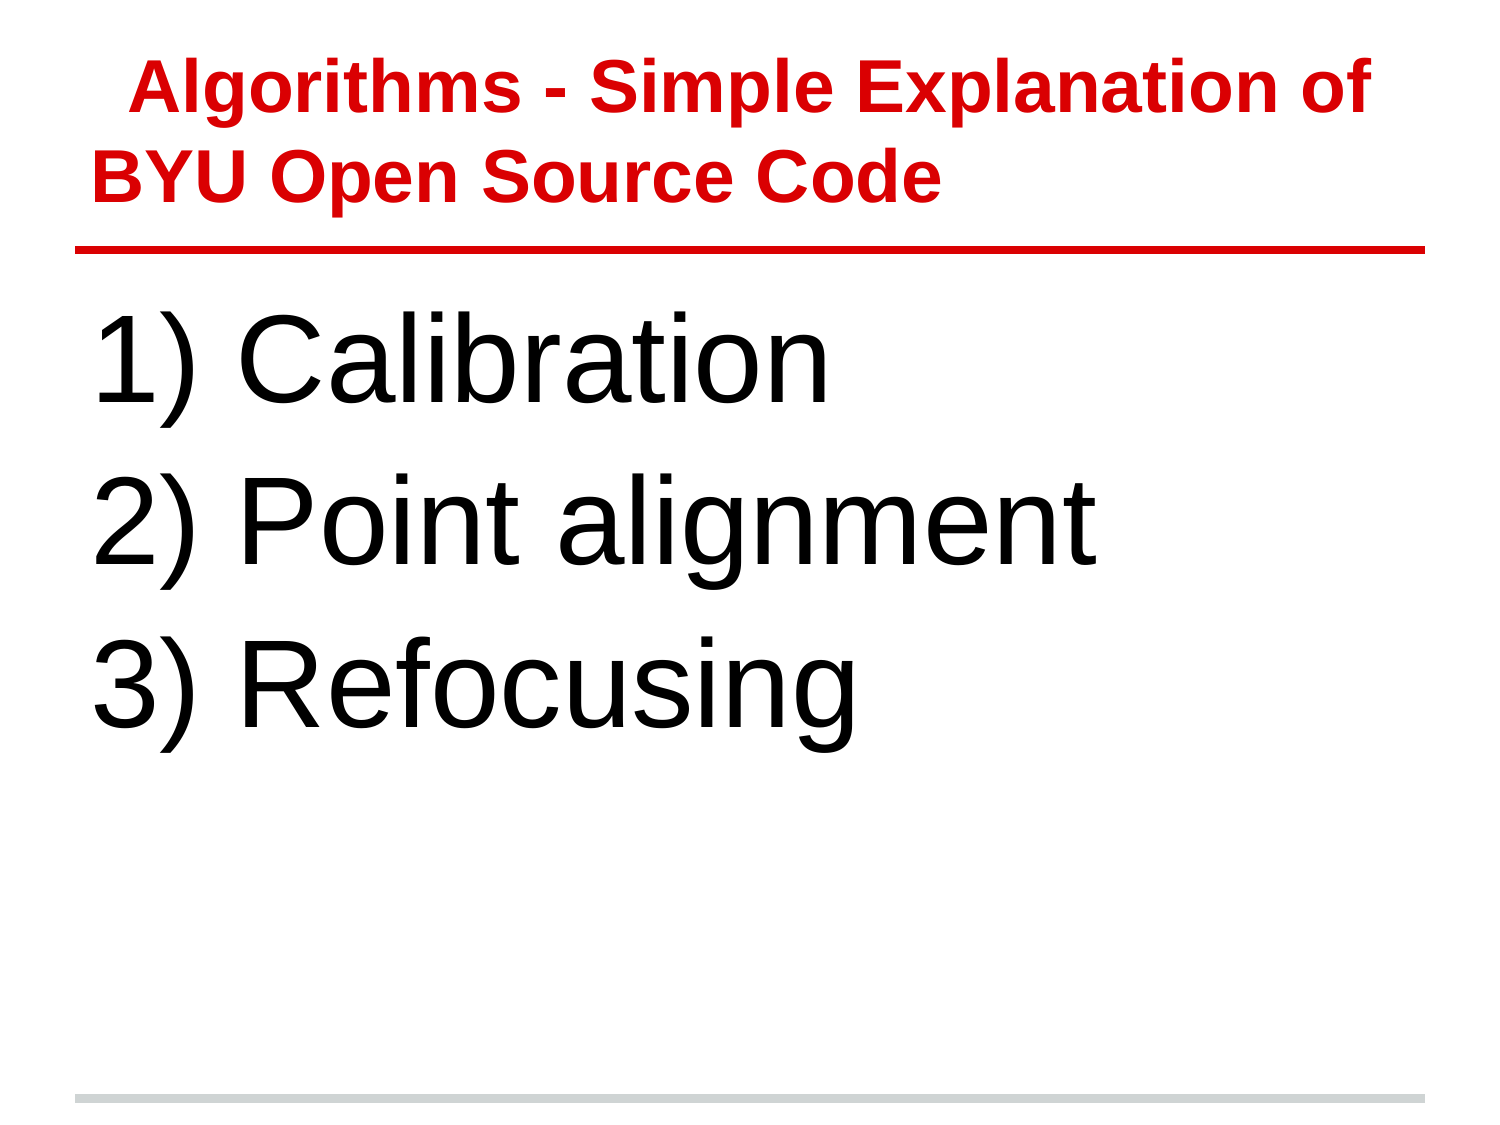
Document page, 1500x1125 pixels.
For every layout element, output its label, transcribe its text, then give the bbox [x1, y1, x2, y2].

title Algorithms - Simple Explanation of BYU Open Source Code [75, 45, 1425, 233]
list 1) Calibration 2) Point alignment 3) Refocusing [75, 262, 1425, 1078]
